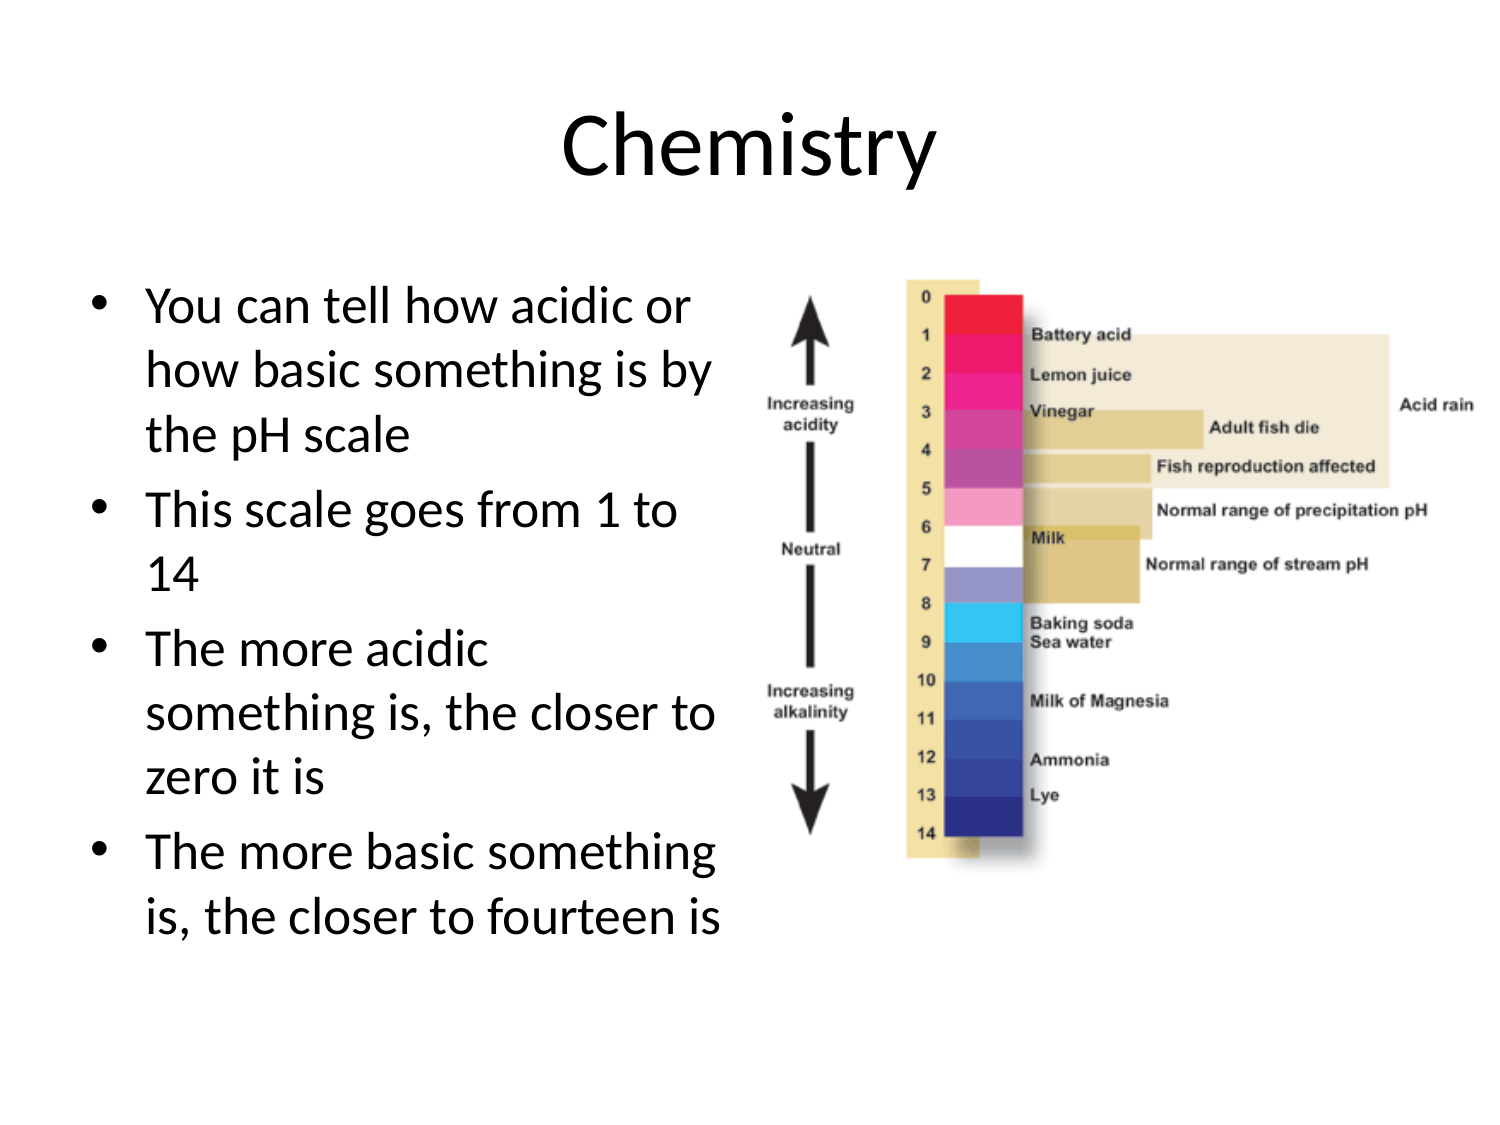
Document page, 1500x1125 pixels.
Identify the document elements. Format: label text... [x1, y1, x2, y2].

title Chemistry [75, 45, 1425, 233]
picture [730, 249, 1500, 888]
list You can tell how acidic or how basic something is by the pH scale This scale goes from 1 to 14 The more acidic something is, the closer to zero it is The more basic something is, the closer to fourteen is [75, 262, 738, 1005]
